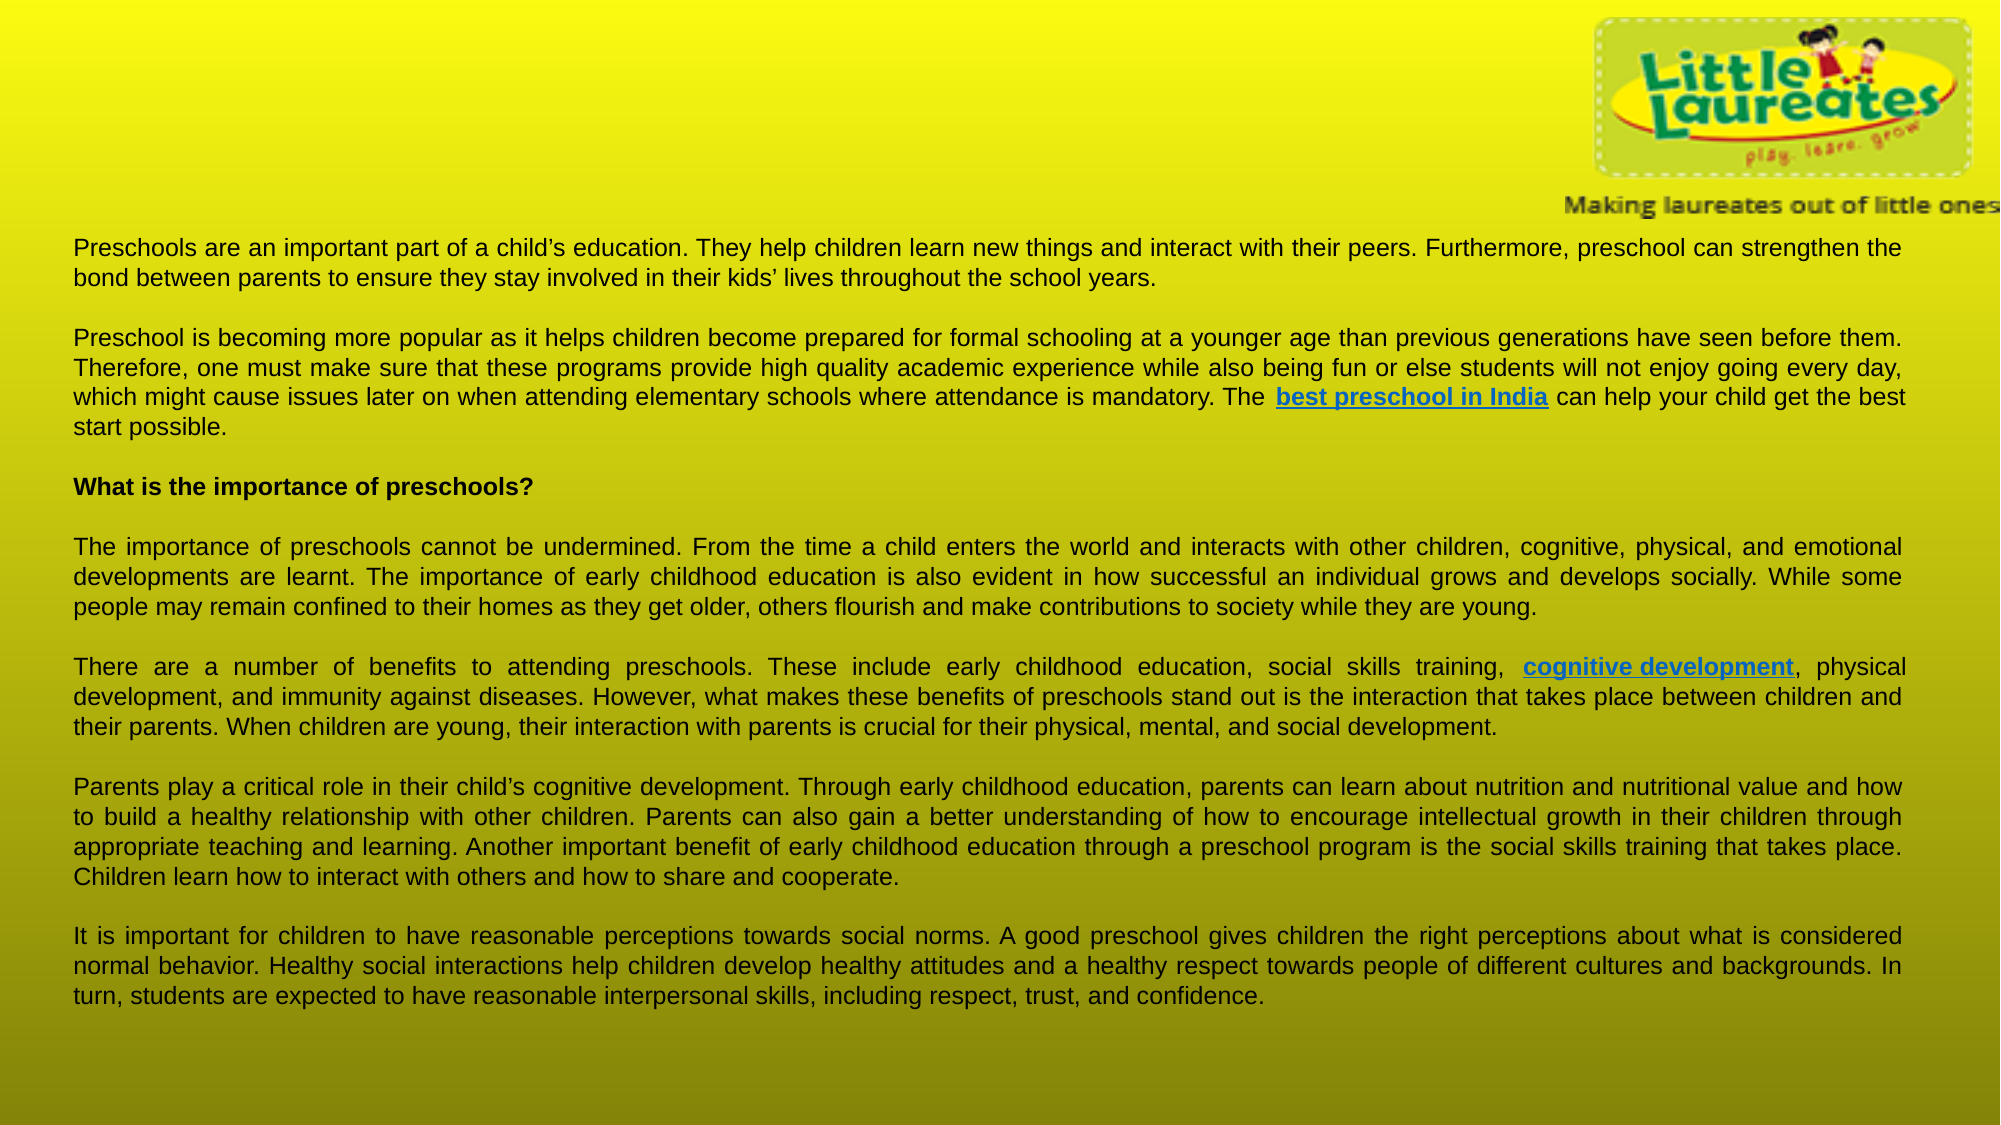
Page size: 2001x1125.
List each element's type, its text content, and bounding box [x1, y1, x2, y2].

picture [1565, 16, 2000, 219]
text_box Preschools are an important part of a child’s education. They help children learn new things and interact with their peers. Furthermore, preschool can strengthen the bond between parents to ensure they stay involved in their kids’ lives throughout the school years. Preschool is becoming more popular as it helps children become prepared for formal schooling at a younger age than previous generations have seen before them. Therefore, one must make sure that these programs provide high quality academic experience while also being fun or else students will not enjoy going every day, which might cause issues later on when attending elementary schools where attendance is mandatory. The best preschool in India can help your child get the best start possible. What is the importance of preschools? The importance of preschools cannot be undermined. From the time a child enters the world and interacts with other children, cognitive, physical, and emotional developments are learnt. The importance of early childhood education is also evident in how successful an individual grows and develops socially. While some people may remain confined to their homes as they get older, others flourish and make contributions to society while they are young. There are a number of benefits to attending preschools. These include early childhood education, social skills training, cognitive development, physical development, and immunity against diseases. However, what makes these benefits of preschools stand out is the interaction that takes place between children and their parents. When children are young, their interaction with parents is crucial for their physical, mental, and social development. Parents play a critical role in their child’s cognitive development. Through early childhood education, parents can learn about nutrition and nutritional value and how to build a healthy relationship with other children. Parents can also gain a better understanding of how to encourage intellectual growth in their children through appropriate teaching and learning. Another important benefit of early childhood education through a preschool program is the social skills training that takes place. Children learn how to interact with others and how to share and cooperate. It is important for children to have reasonable perceptions towards social norms. A good preschool gives children the right perceptions about what is considered normal behavior. Healthy social interactions help children develop healthy attitudes and a healthy respect towards people of different cultures and backgrounds. In turn, students are expected to have reasonable interpersonal skills, including respect, trust, and confidence. [58, 223, 1922, 1017]
